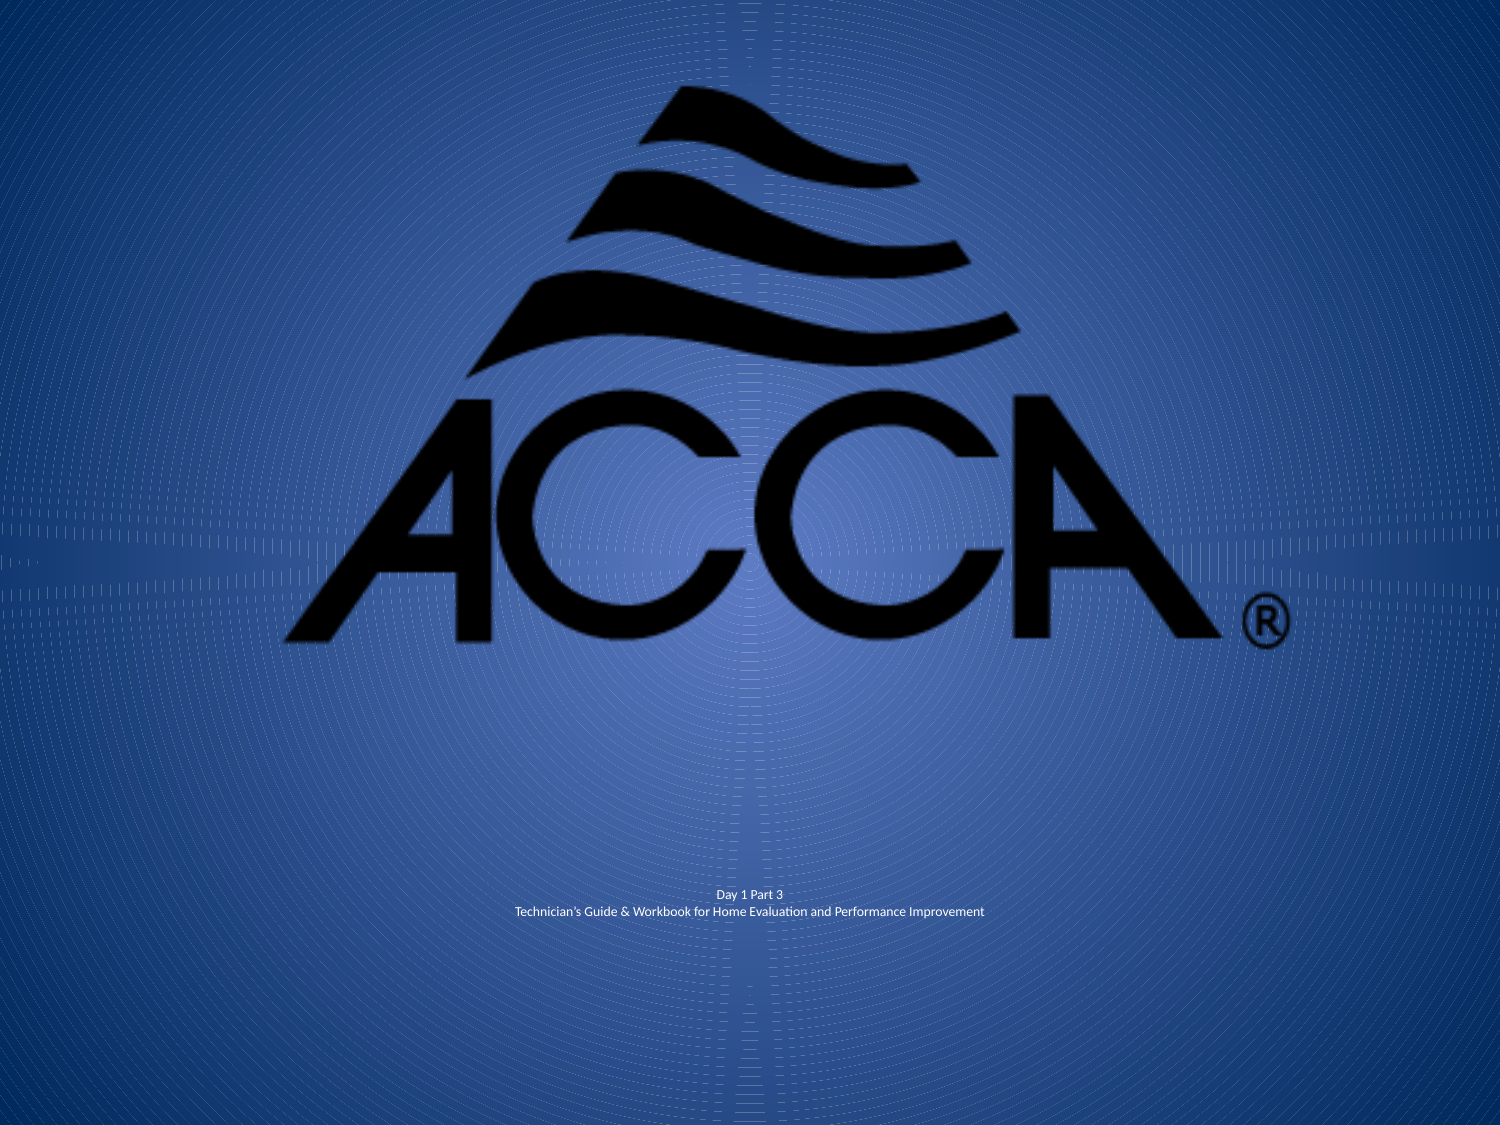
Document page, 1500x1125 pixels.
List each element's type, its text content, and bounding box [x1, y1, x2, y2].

title Day 1 Part 3 Technician’s Guide & Workbook for Home Evaluation and Performance Improvement [0, 860, 1500, 961]
picture [237, 24, 1334, 738]
